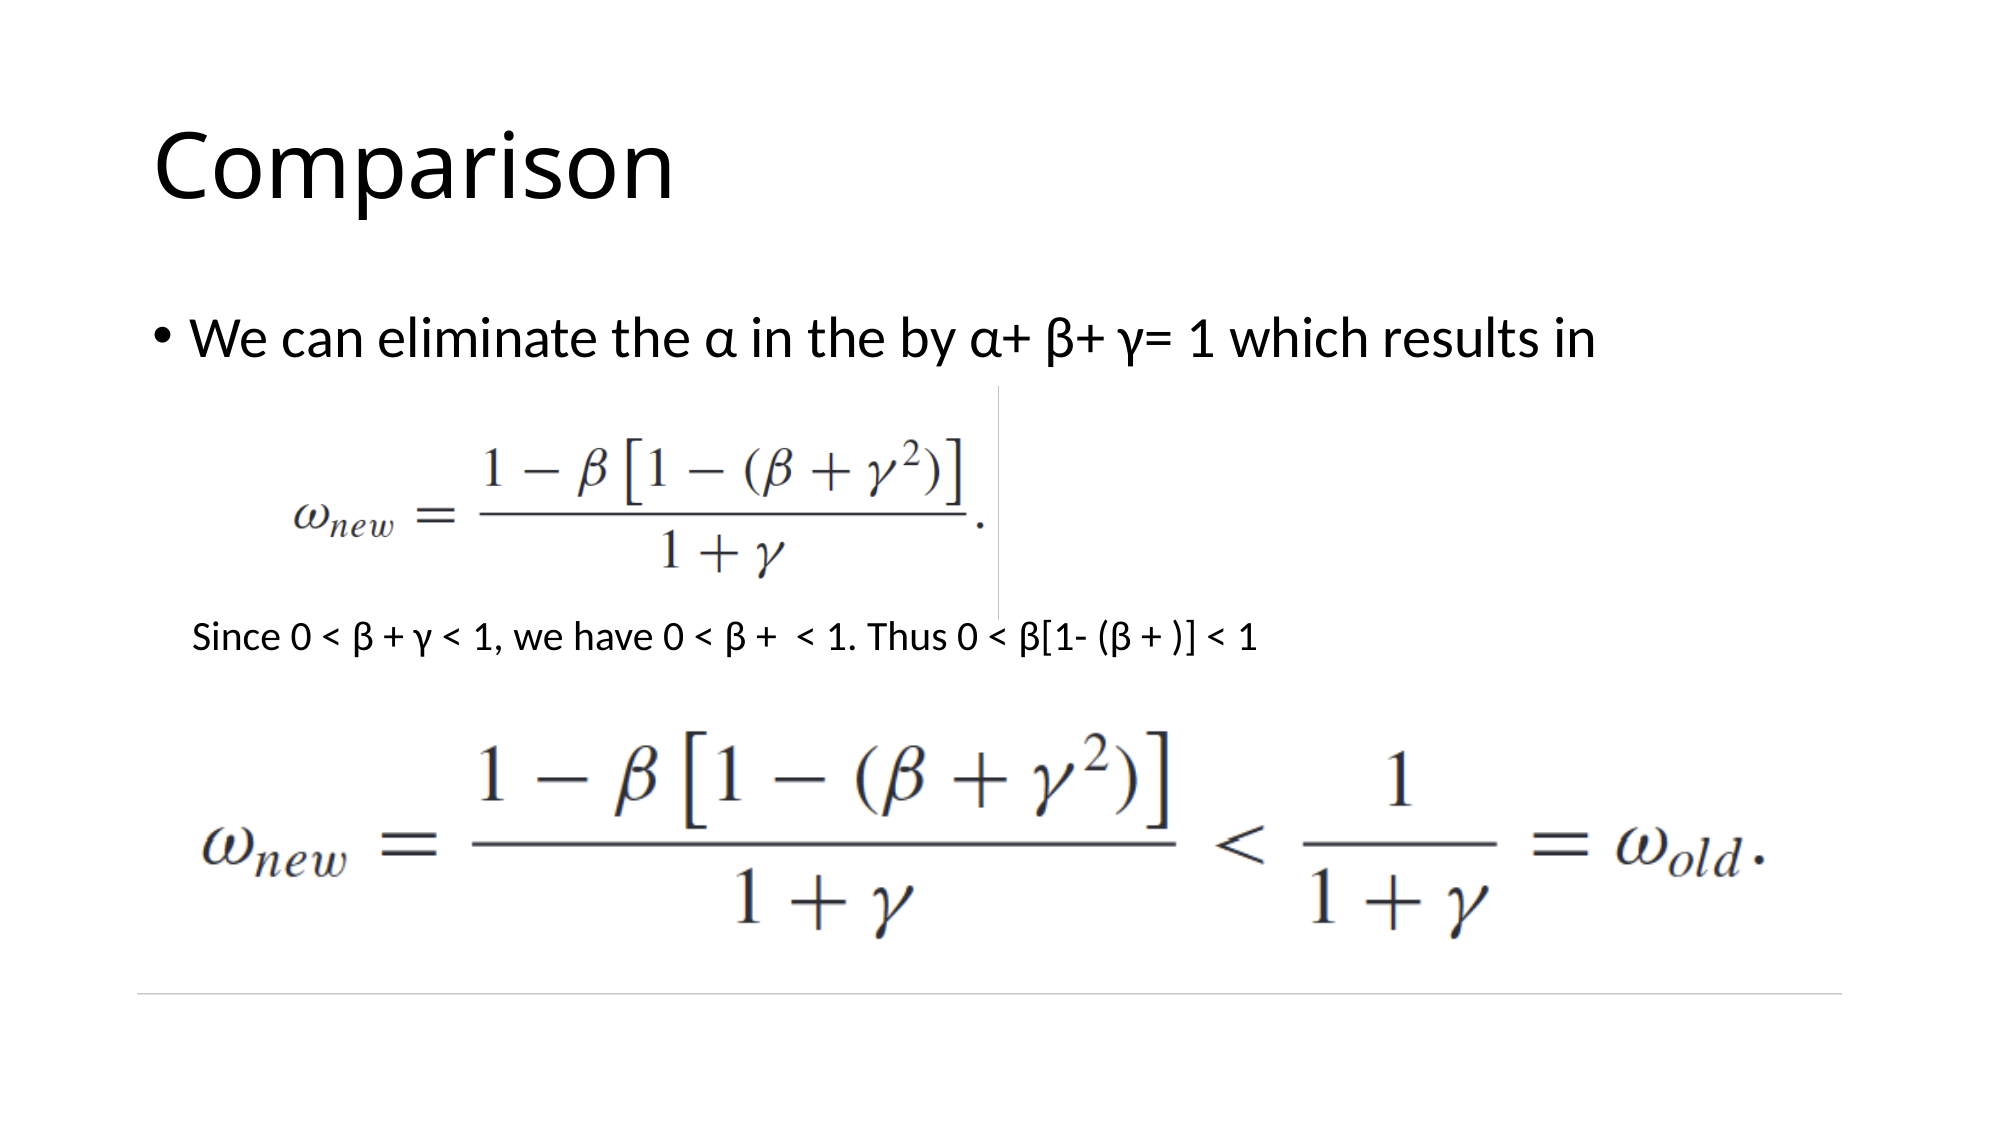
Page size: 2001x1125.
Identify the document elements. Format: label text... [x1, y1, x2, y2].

picture [137, 682, 1842, 996]
title Comparison [137, 59, 1863, 278]
picture [264, 386, 1000, 620]
